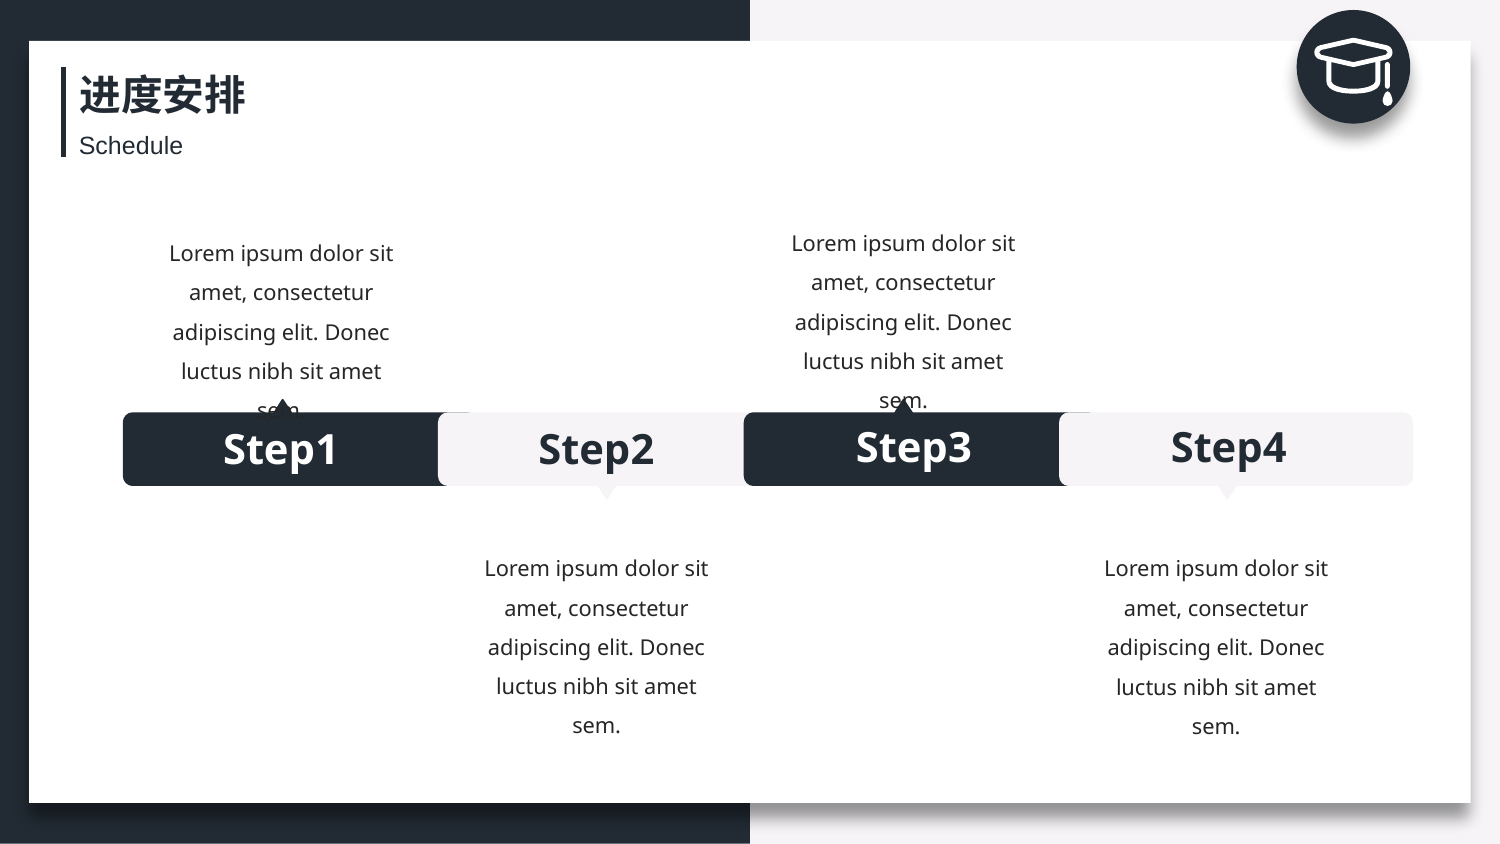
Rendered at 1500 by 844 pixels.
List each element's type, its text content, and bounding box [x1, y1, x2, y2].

text_box [439, 413, 750, 499]
text_box [123, 413, 445, 485]
text_box Lorem ipsum dolor sit amet, consectetur adipiscing elit. Donec luctus nibh sit amet sem. [1074, 534, 1359, 746]
text_box 进度安排 [64, 61, 262, 127]
text_box Step2 [523, 415, 670, 481]
text_box Lorem ipsum dolor sit amet, consectetur adipiscing elit. Donec luctus nibh sit amet sem. [454, 534, 739, 746]
text_box Lorem ipsum dolor sit amet, consectetur adipiscing elit. Donec luctus nibh sit amet sem. [139, 219, 424, 431]
text_box Schedule [63, 121, 199, 167]
text_box [744, 413, 1065, 485]
text_box [1060, 413, 1413, 499]
text_box Step1 [208, 431, 355, 481]
text_box Lorem ipsum dolor sit amet, consectetur adipiscing elit. Donec luctus nibh sit amet sem. [761, 209, 1046, 421]
text_box Step3 [841, 421, 987, 478]
text_box Step4 [1156, 413, 1303, 478]
